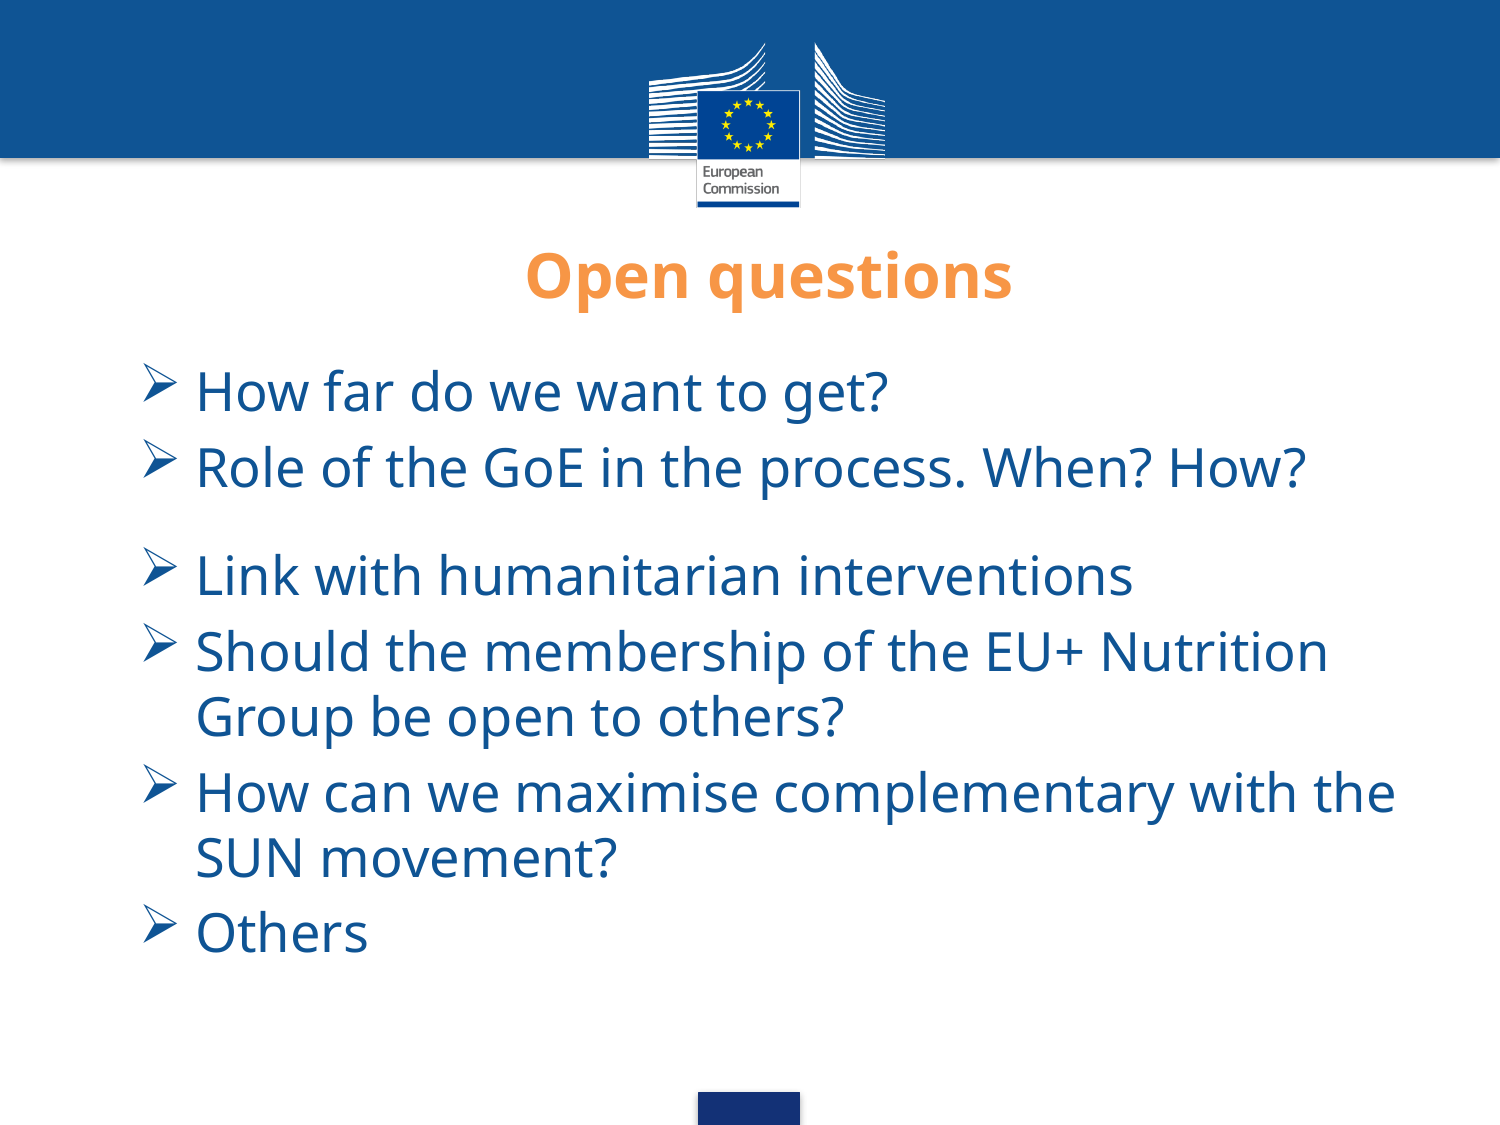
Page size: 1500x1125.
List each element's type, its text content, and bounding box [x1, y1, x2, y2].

picture [649, 42, 885, 196]
list How far do we want to get? Role of the GoE in the process. When? How? Link with humanitarian interventions Should the membership of the EU+ Nutrition Group be open to others? How can we maximise complementary with the SUN movement? Others [123, 349, 1471, 1024]
title Open questions [64, 196, 1415, 350]
